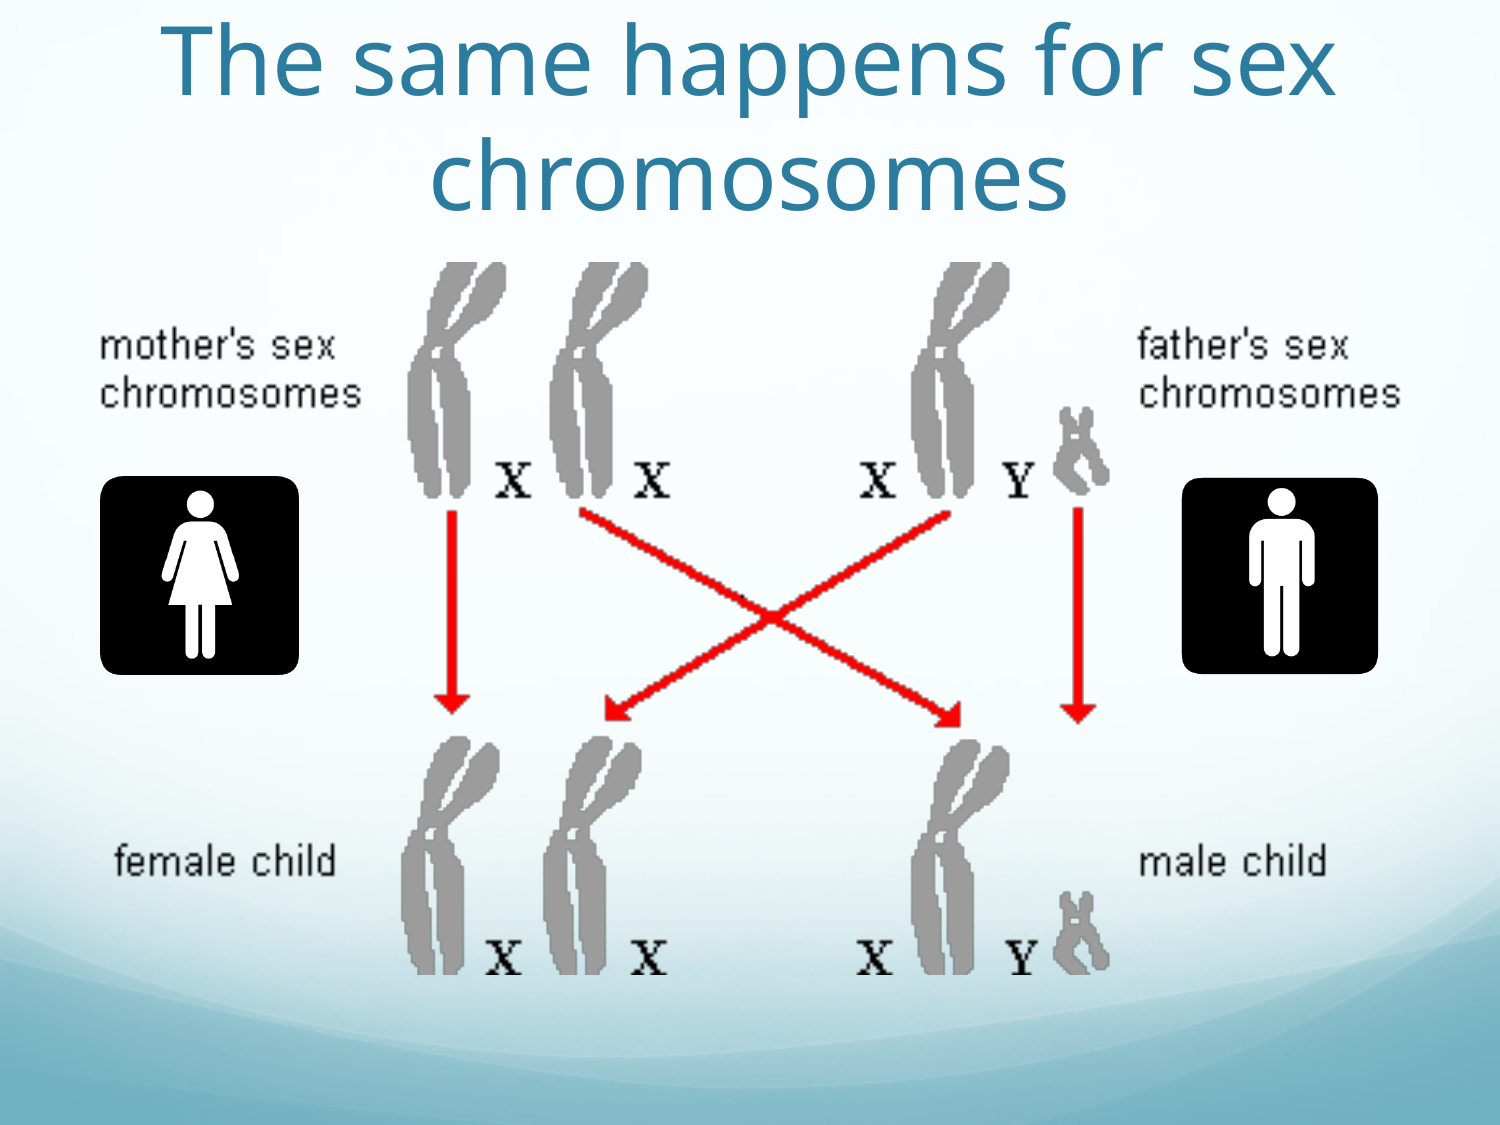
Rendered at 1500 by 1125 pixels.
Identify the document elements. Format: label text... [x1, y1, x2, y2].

title The same happens for sex chromosomes [90, 17, 1410, 237]
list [89, 261, 1410, 976]
picture [1180, 475, 1379, 675]
picture [100, 475, 299, 675]
